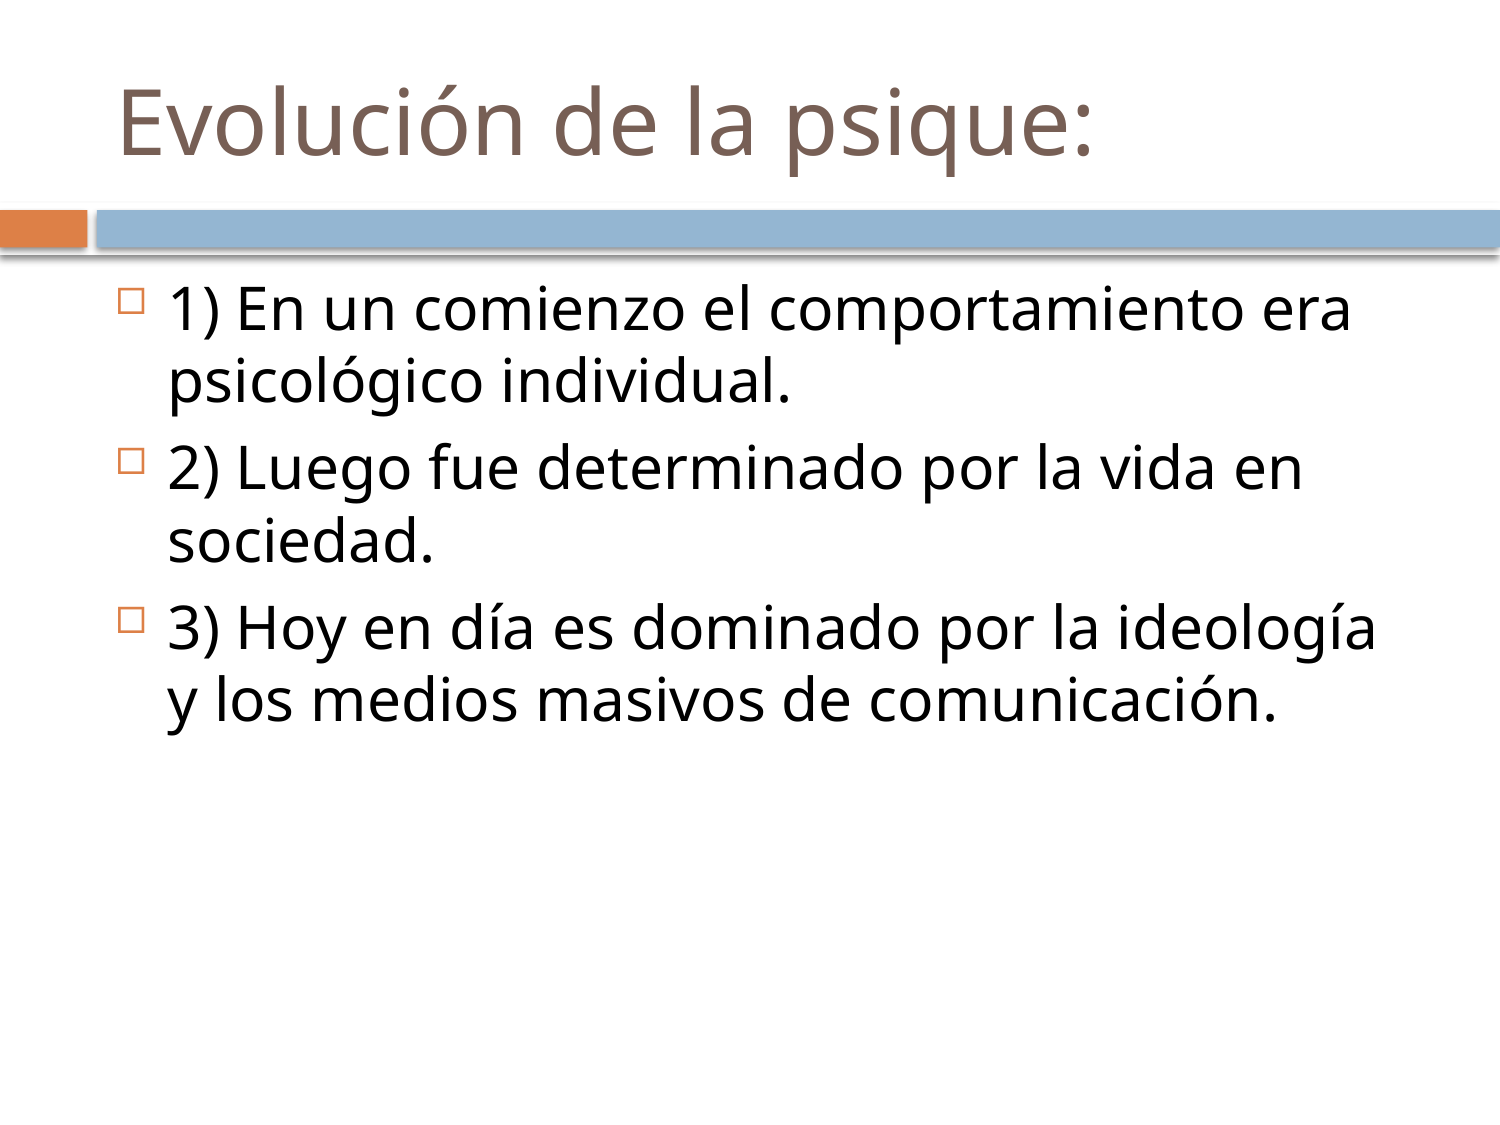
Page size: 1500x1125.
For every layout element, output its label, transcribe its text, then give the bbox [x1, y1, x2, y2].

list 1) En un comienzo el comportamiento era psicológico individual. 2) Luego fue determinado por la vida en sociedad. 3) Hoy en día es dominado por la ideología y los medios masivos de comunicación. [100, 262, 1438, 1000]
title Evolución de la psique: [100, 37, 1438, 200]
